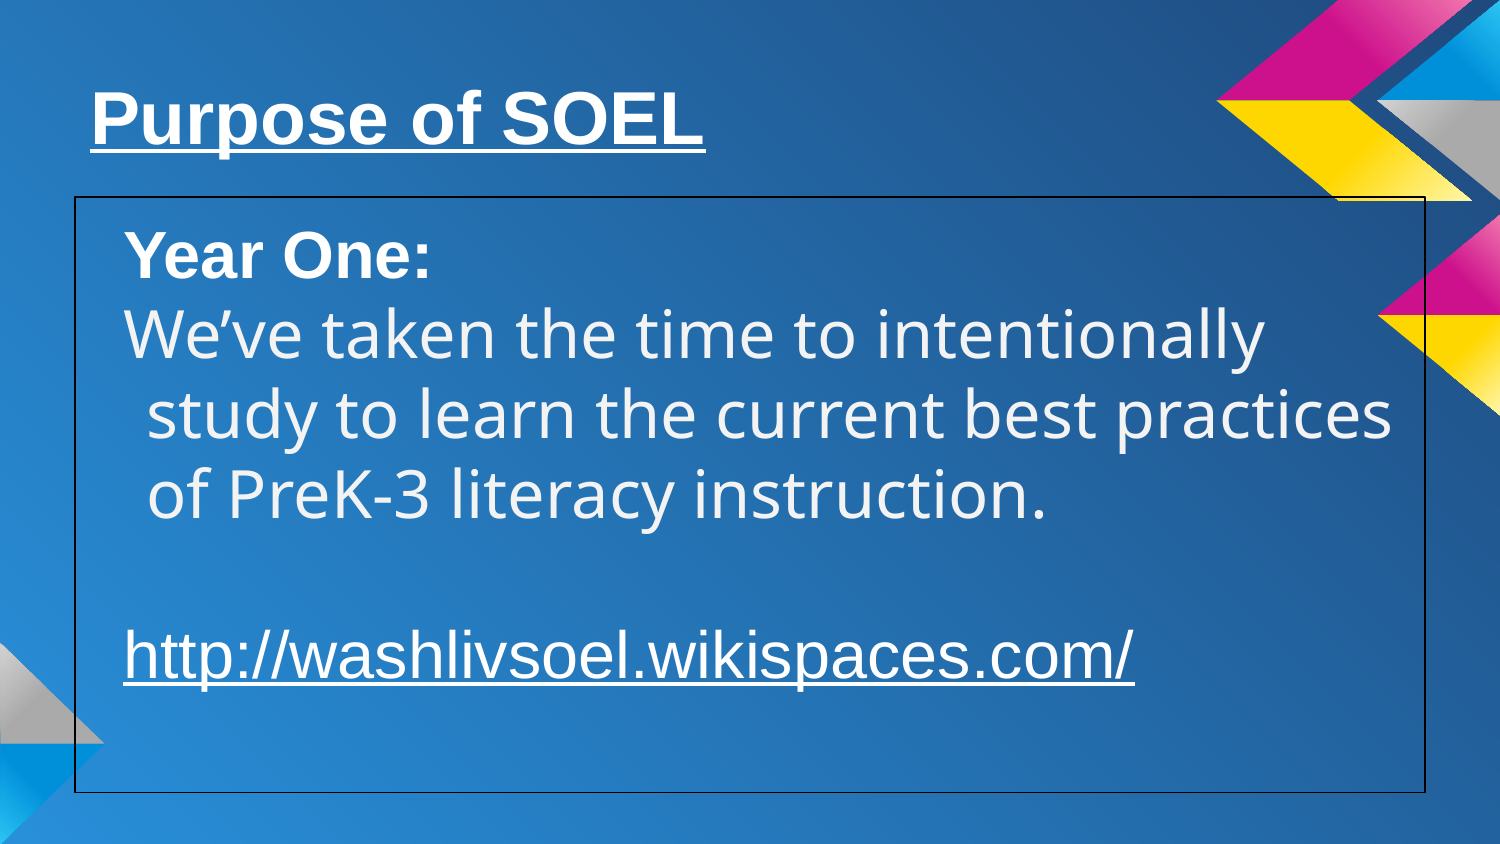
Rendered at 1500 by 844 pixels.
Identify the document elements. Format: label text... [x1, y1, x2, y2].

title Purpose of SOEL [75, 33, 1204, 175]
list Year One: We’ve taken the time to intentionally study to learn the current best practices of PreK-3 literacy instruction. http://washlivsoel.wikispaces.com/ [75, 196, 1425, 793]
